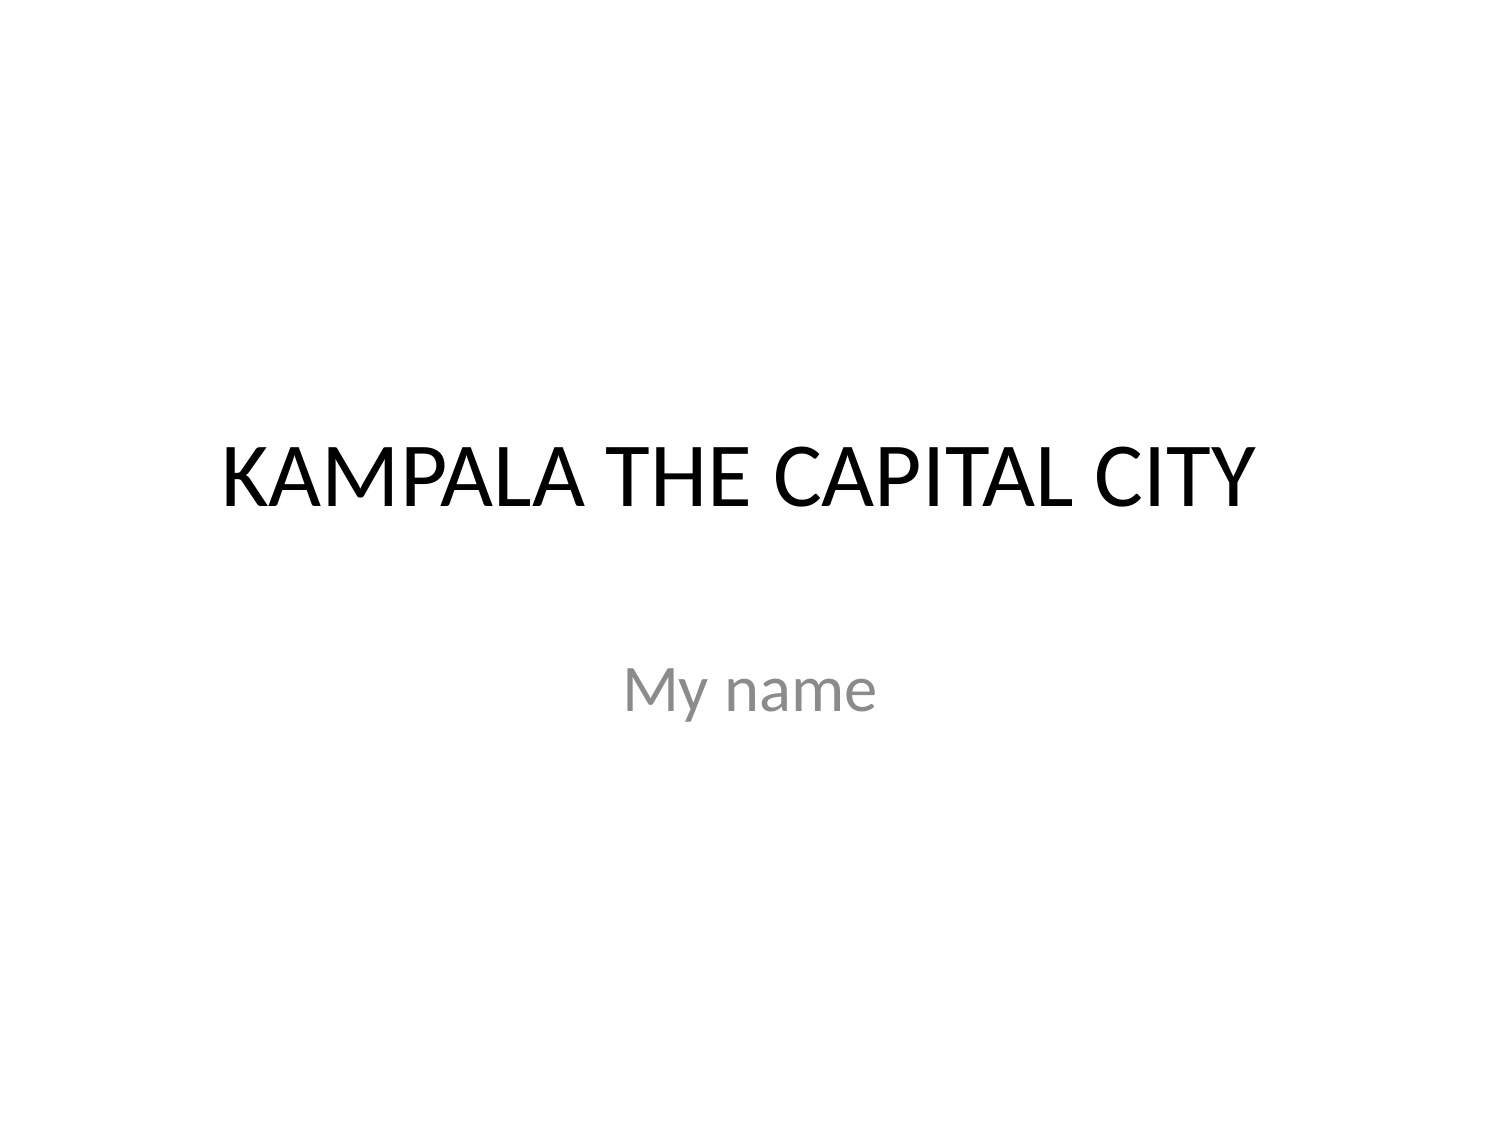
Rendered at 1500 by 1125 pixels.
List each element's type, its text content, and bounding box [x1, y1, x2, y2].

subtitle My name [225, 637, 1275, 925]
title KAMPALA THE CAPITAL CITY [112, 349, 1388, 591]
